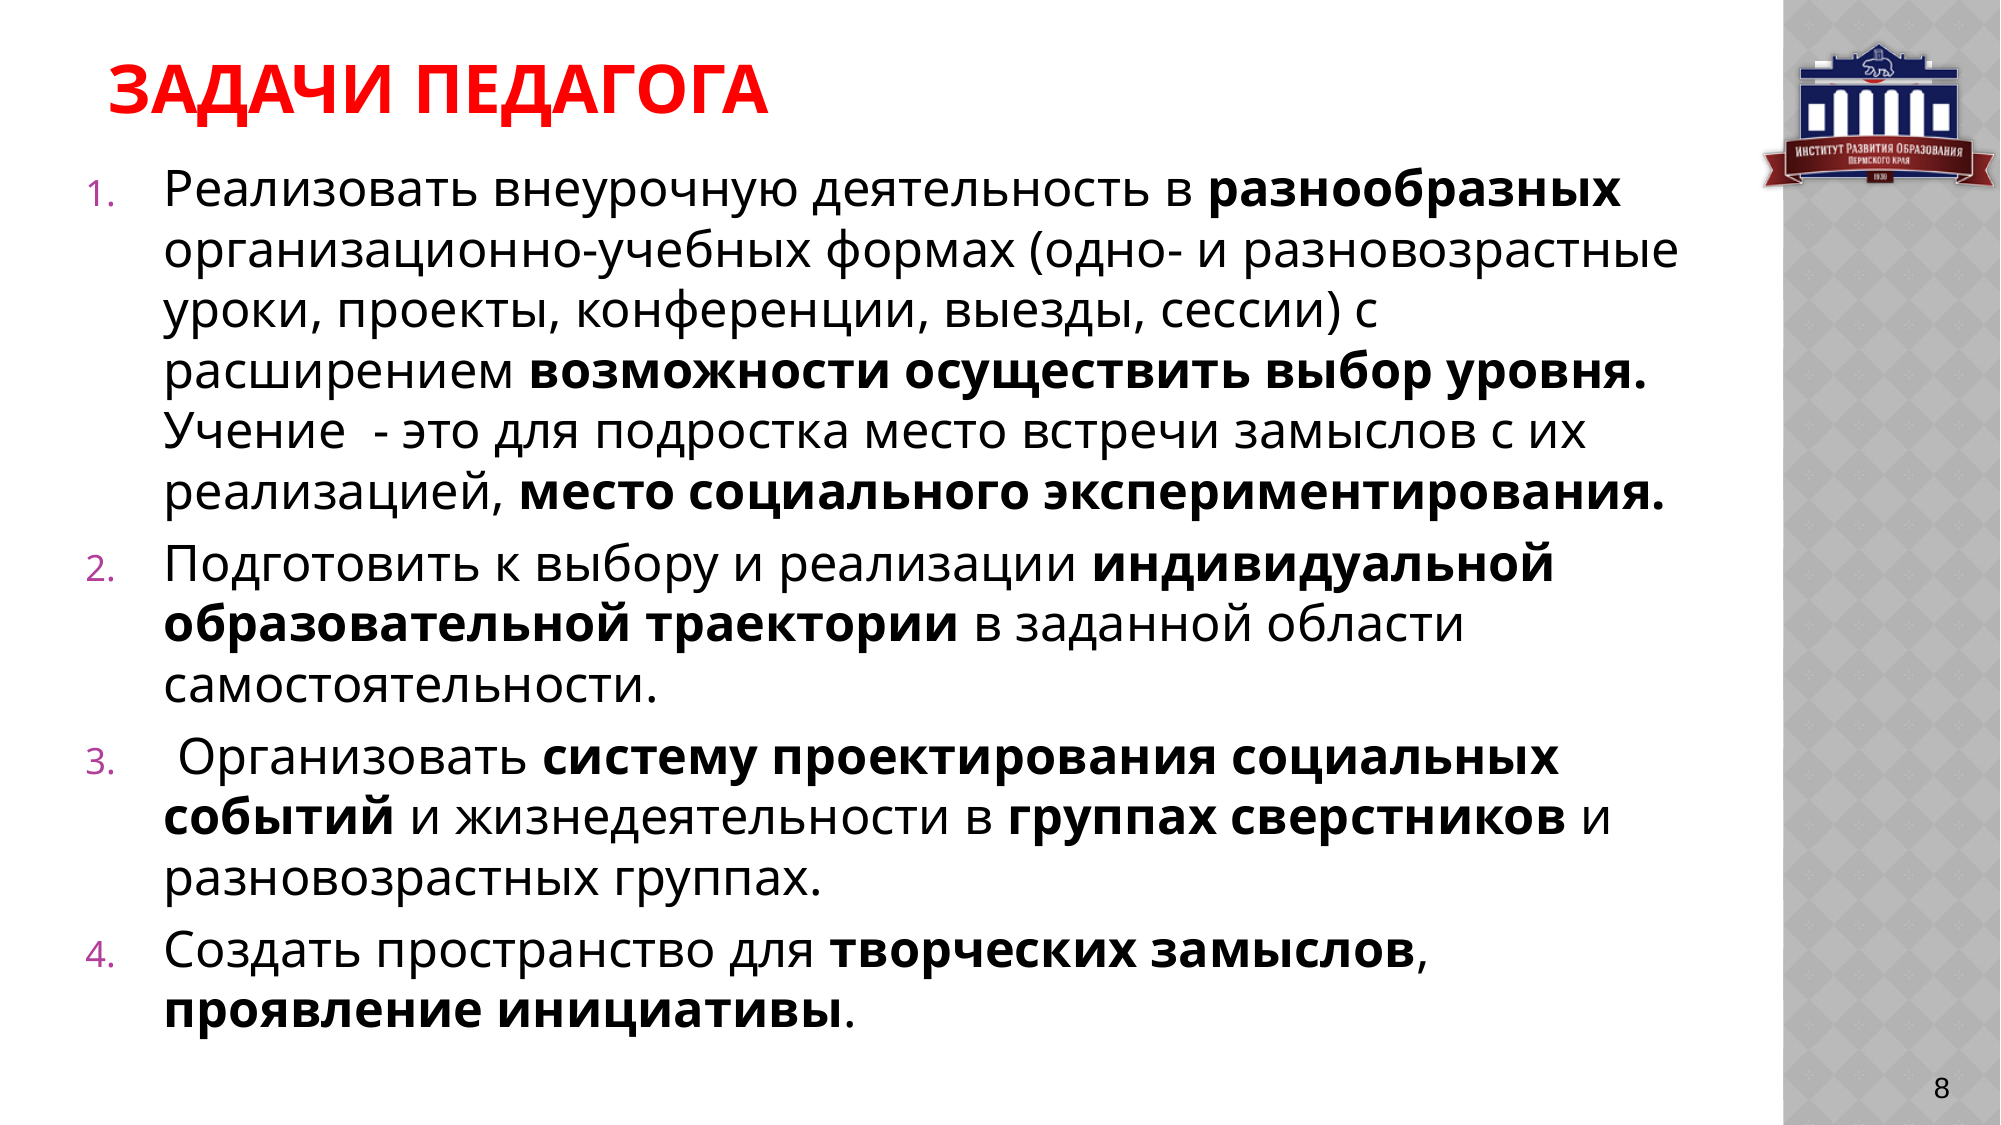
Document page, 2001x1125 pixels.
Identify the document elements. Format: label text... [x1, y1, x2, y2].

list Реализовать внеурочную деятельность в разнообразных организационно-учебных формах (одно- и разновозрастные уроки, проекты, конференции, выезды, сессии) с расширением возможности осуществить выбор уровня. Учение - это для подростка место встречи замыслов с их реализацией, место социального экспериментирования. Подготовить к выбору и реализации индивидуальной образовательной траектории в заданной области самостоятельности. Организовать систему проектирования социальных событий и жизнедеятельности в группах сверстников и разновозрастных группах. Создать пространство для творческих замыслов, проявление инициативы. [70, 149, 1706, 1059]
picture [1757, 37, 2000, 193]
title ЗАДАЧИ ПЕДАГОГА [99, 45, 1900, 209]
